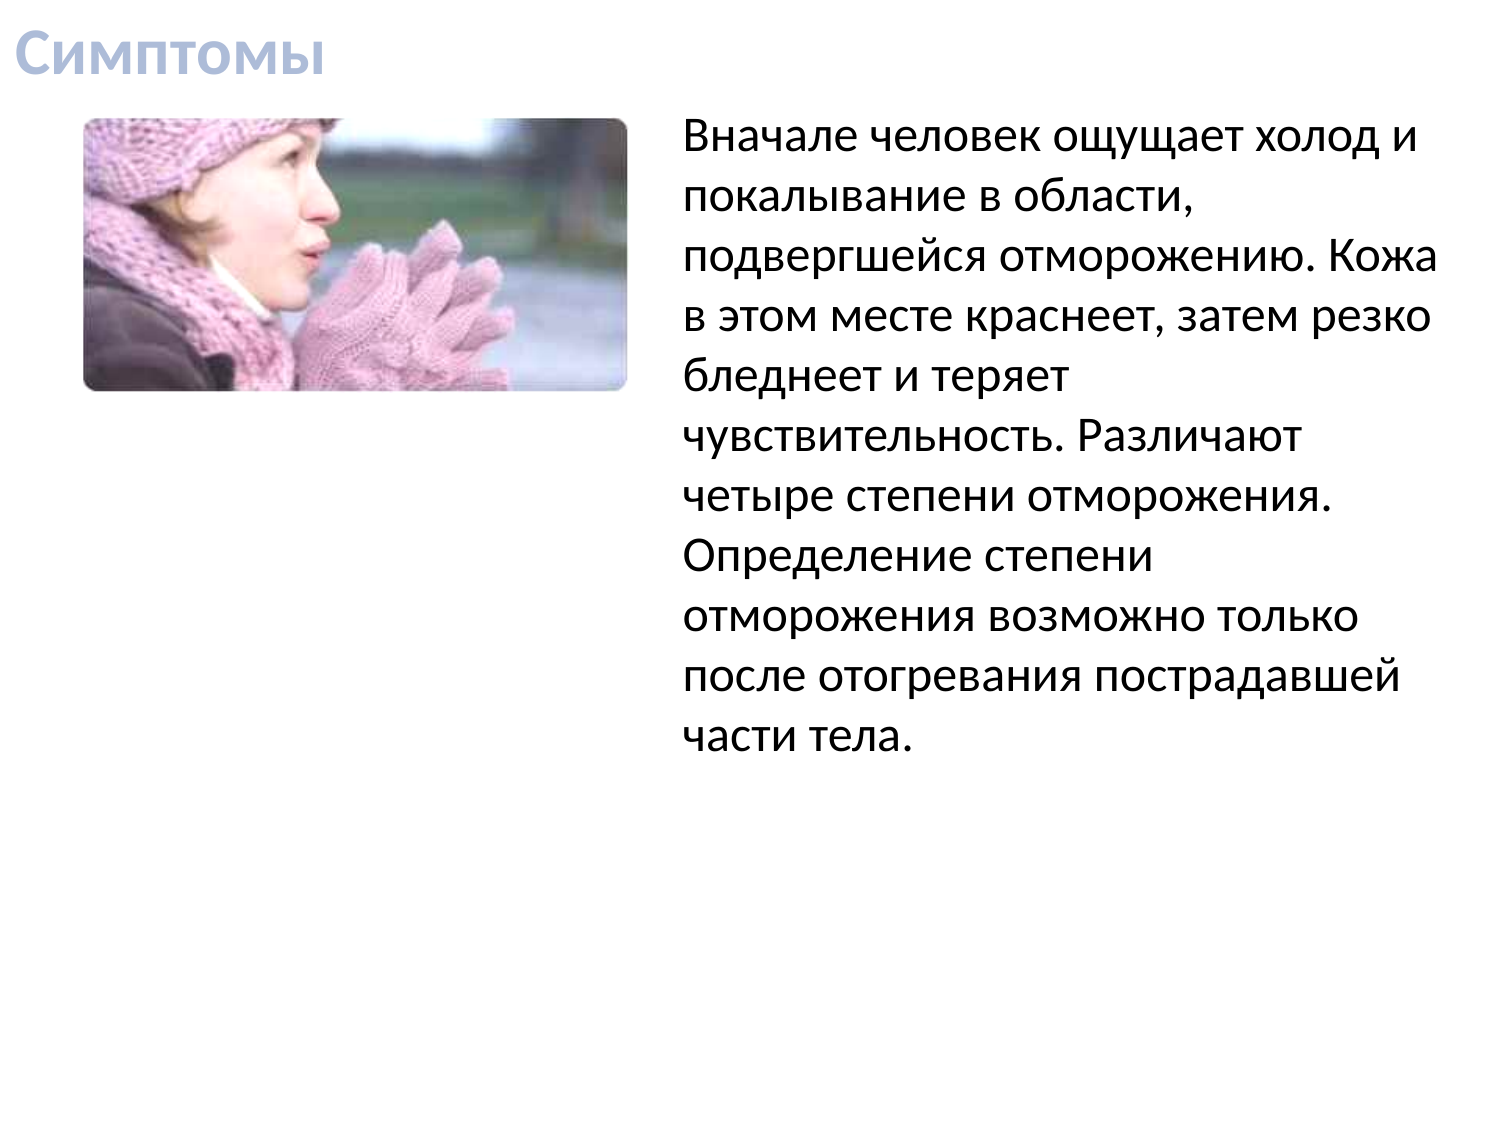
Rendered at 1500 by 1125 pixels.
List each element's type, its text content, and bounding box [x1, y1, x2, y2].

text_box Вначале человек ощущает холод и покалывание в области, подвергшейся отморожению. Кожа в этом месте краснеет, затем резко бледнеет и теряет чувствительность. Различают четыре степени отморожения. Определение степени отморожения возможно только после отогревания пострадавшей части тела. [667, 93, 1465, 769]
text_box Симптомы [0, 0, 1500, 95]
picture [81, 116, 630, 393]
